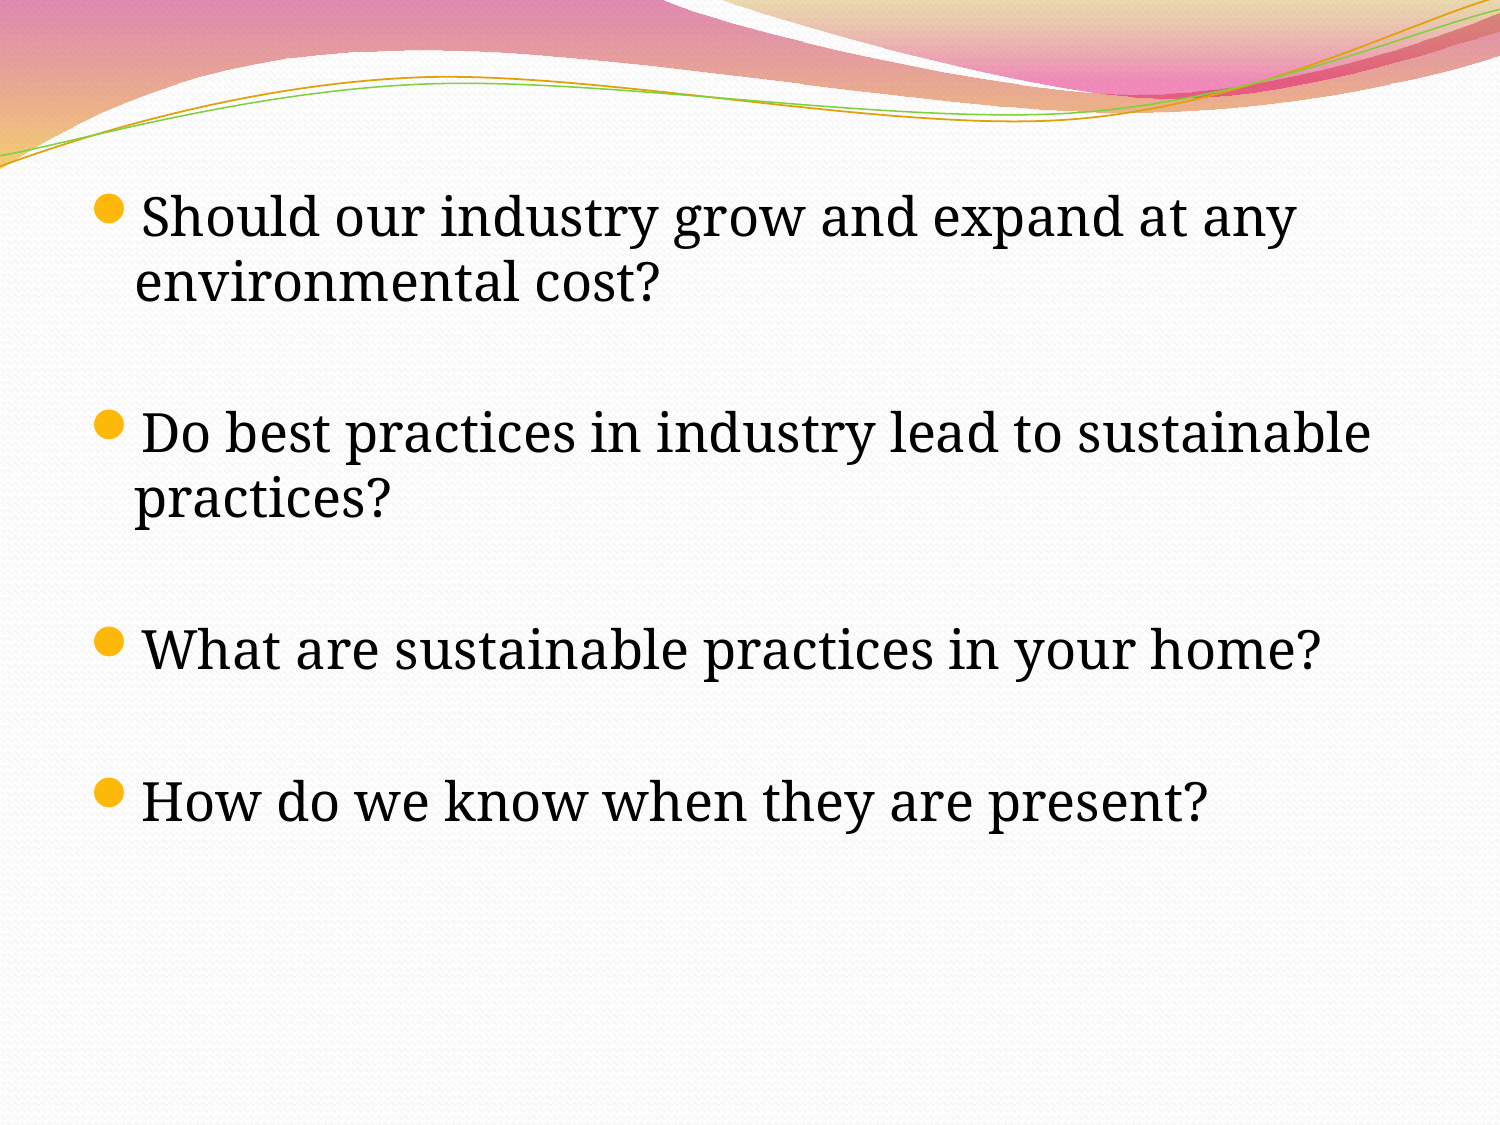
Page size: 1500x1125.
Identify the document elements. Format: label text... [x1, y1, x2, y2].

list Should our industry grow and expand at any environmental cost? Do best practices in industry lead to sustainable practices? What are sustainable practices in your home? How do we know when they are present? [75, 174, 1425, 1038]
